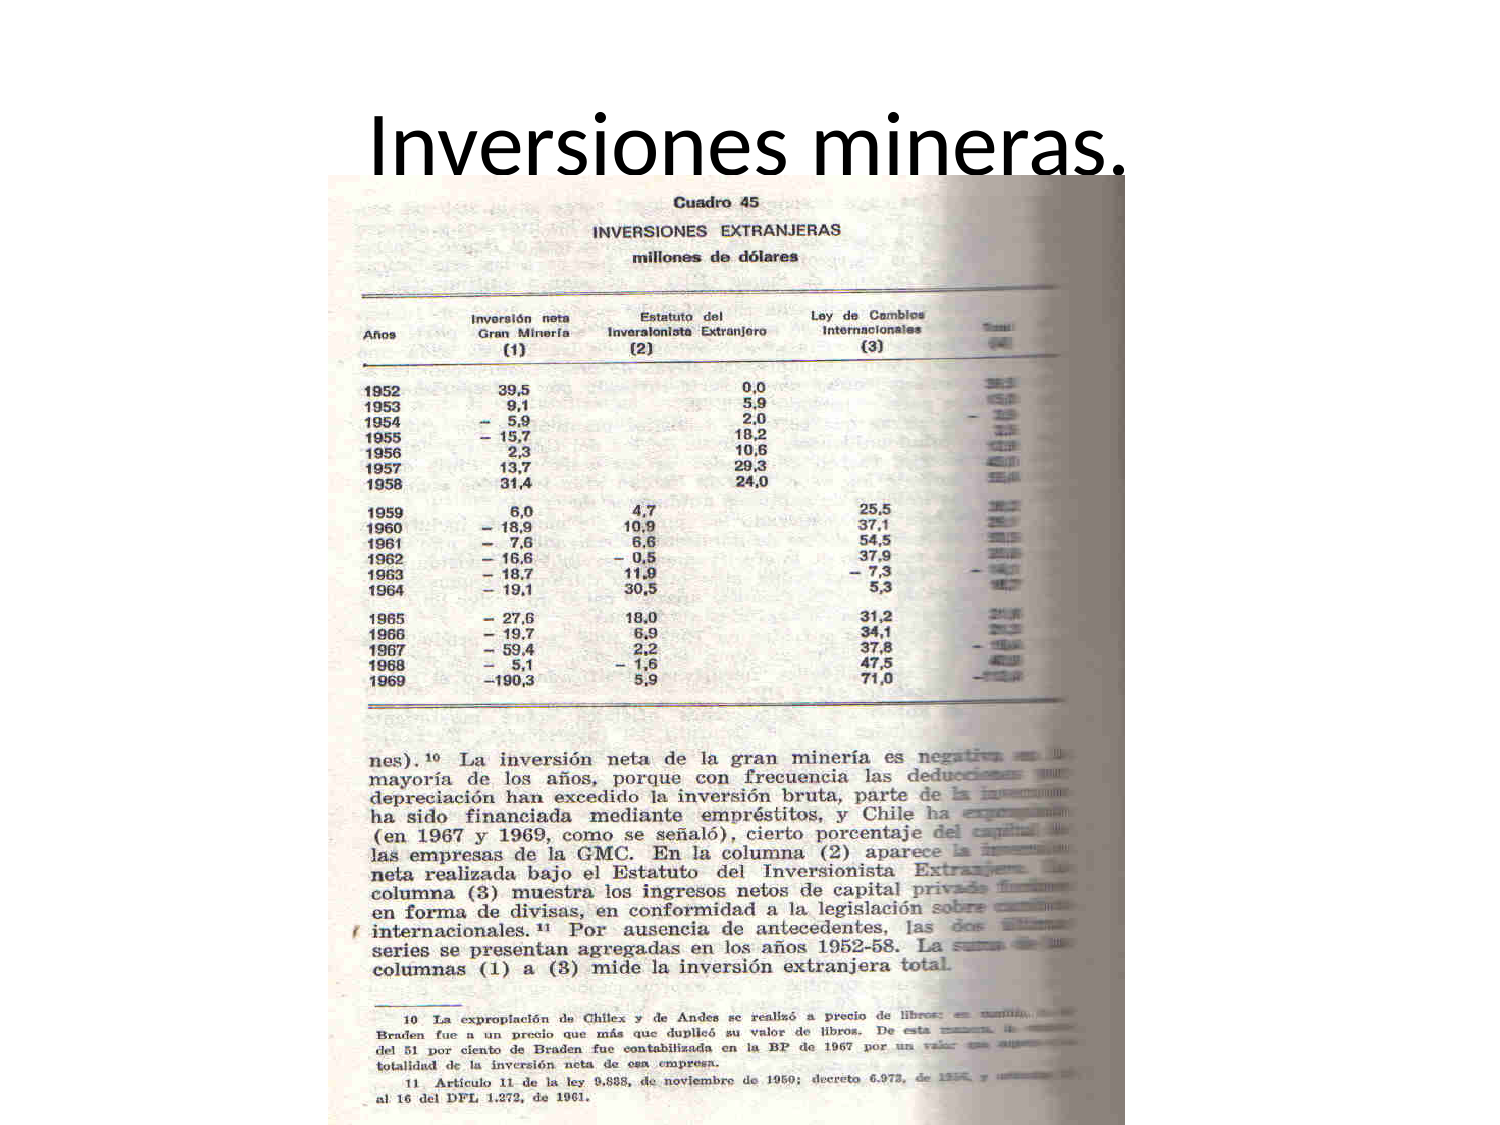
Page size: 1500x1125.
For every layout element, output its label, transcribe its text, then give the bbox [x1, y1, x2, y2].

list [327, 175, 1126, 1125]
title Inversiones mineras. [75, 45, 1425, 233]
